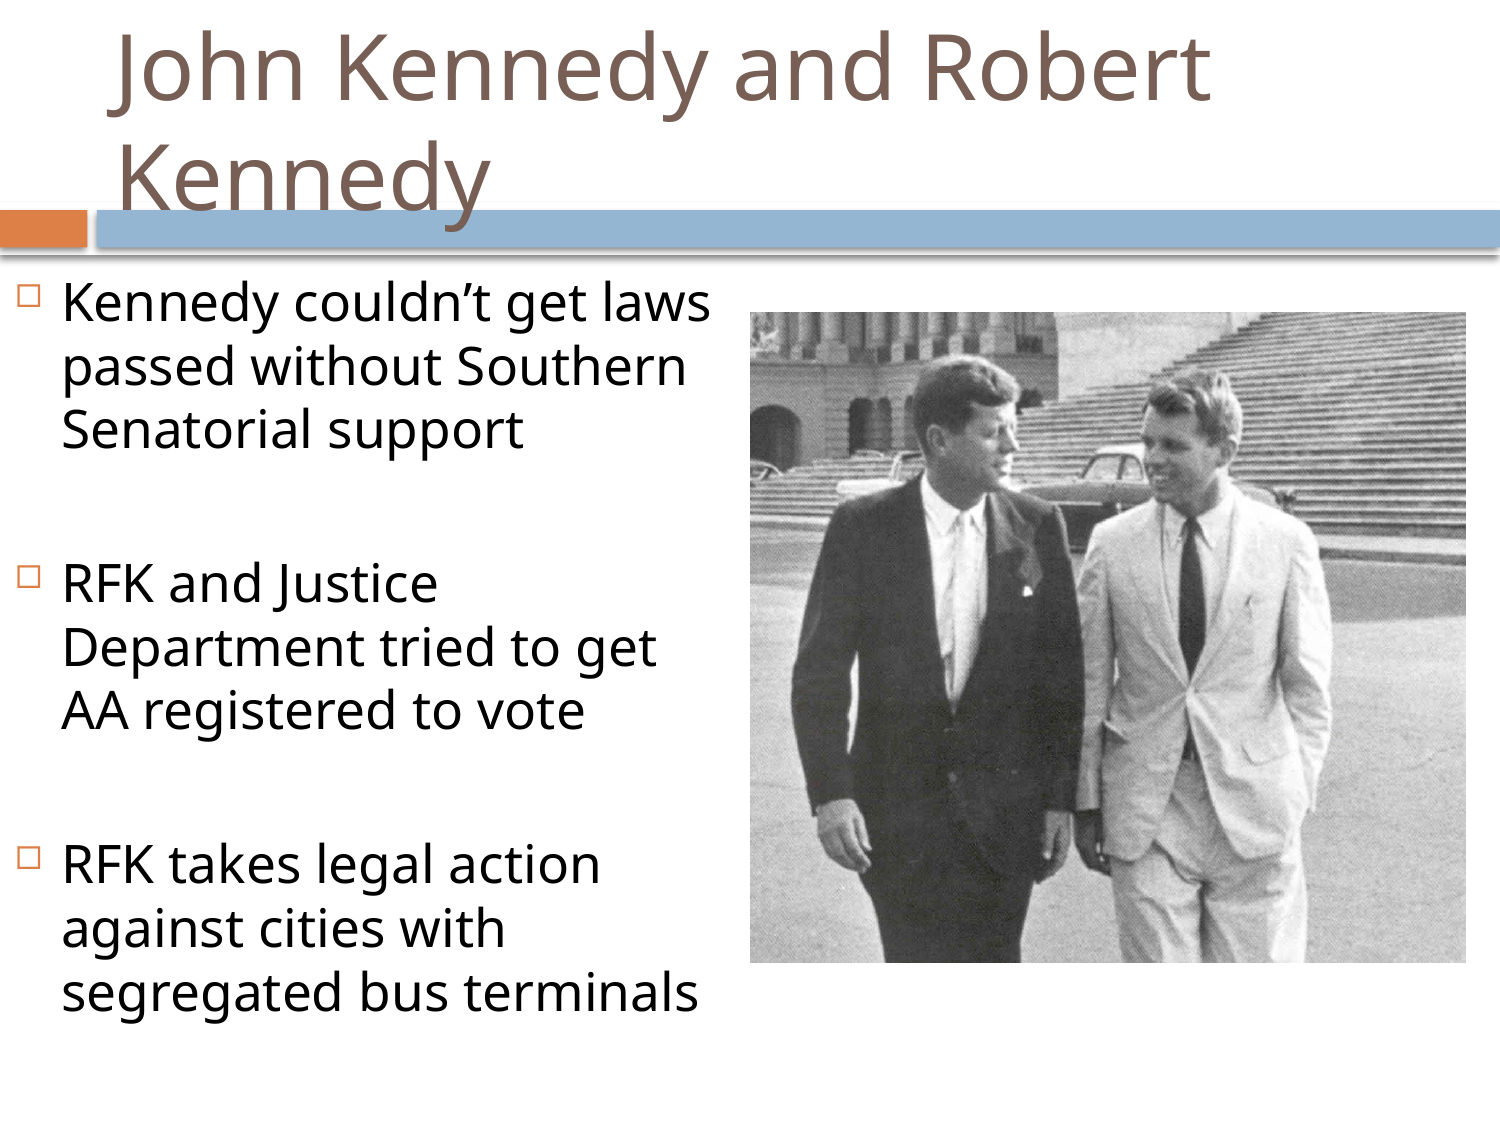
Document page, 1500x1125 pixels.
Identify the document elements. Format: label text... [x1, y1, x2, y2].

picture [749, 312, 1466, 963]
list Kennedy couldn’t get laws passed without Southern Senatorial support RFK and Justice Department tried to get AA registered to vote RFK takes legal action against cities with segregated bus terminals [0, 260, 738, 1125]
title John Kennedy and Robert Kennedy [99, 37, 1438, 200]
